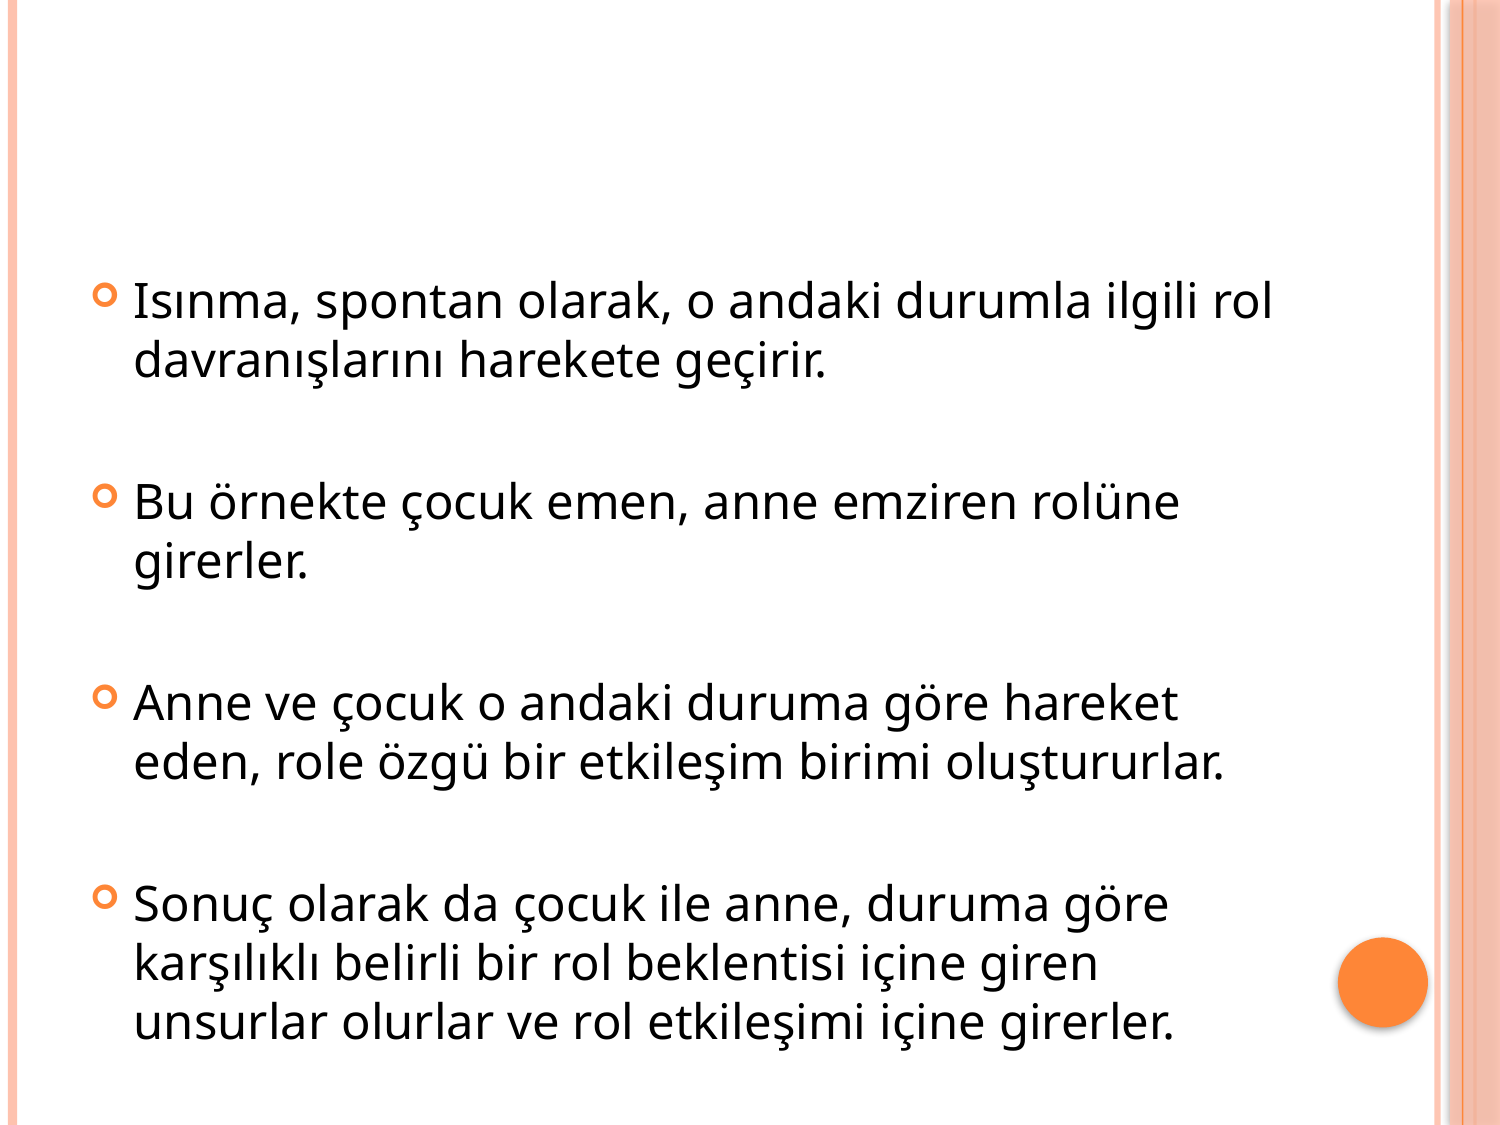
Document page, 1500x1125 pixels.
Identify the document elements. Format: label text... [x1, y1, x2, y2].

list Isınma, spontan olarak, o andaki durumla ilgili rol davranışlarını harekete geçirir. Bu örnekte çocuk emen, anne emziren rolüne girerler. Anne ve çocuk o andaki duruma göre hareket eden, role özgü bir etkileşim birimi oluştururlar. Sonuç olarak da çocuk ile anne, duruma göre karşılıklı belirli bir rol beklentisi içine giren unsurlar olurlar ve rol etkileşimi içine girerler. [75, 262, 1300, 1062]
